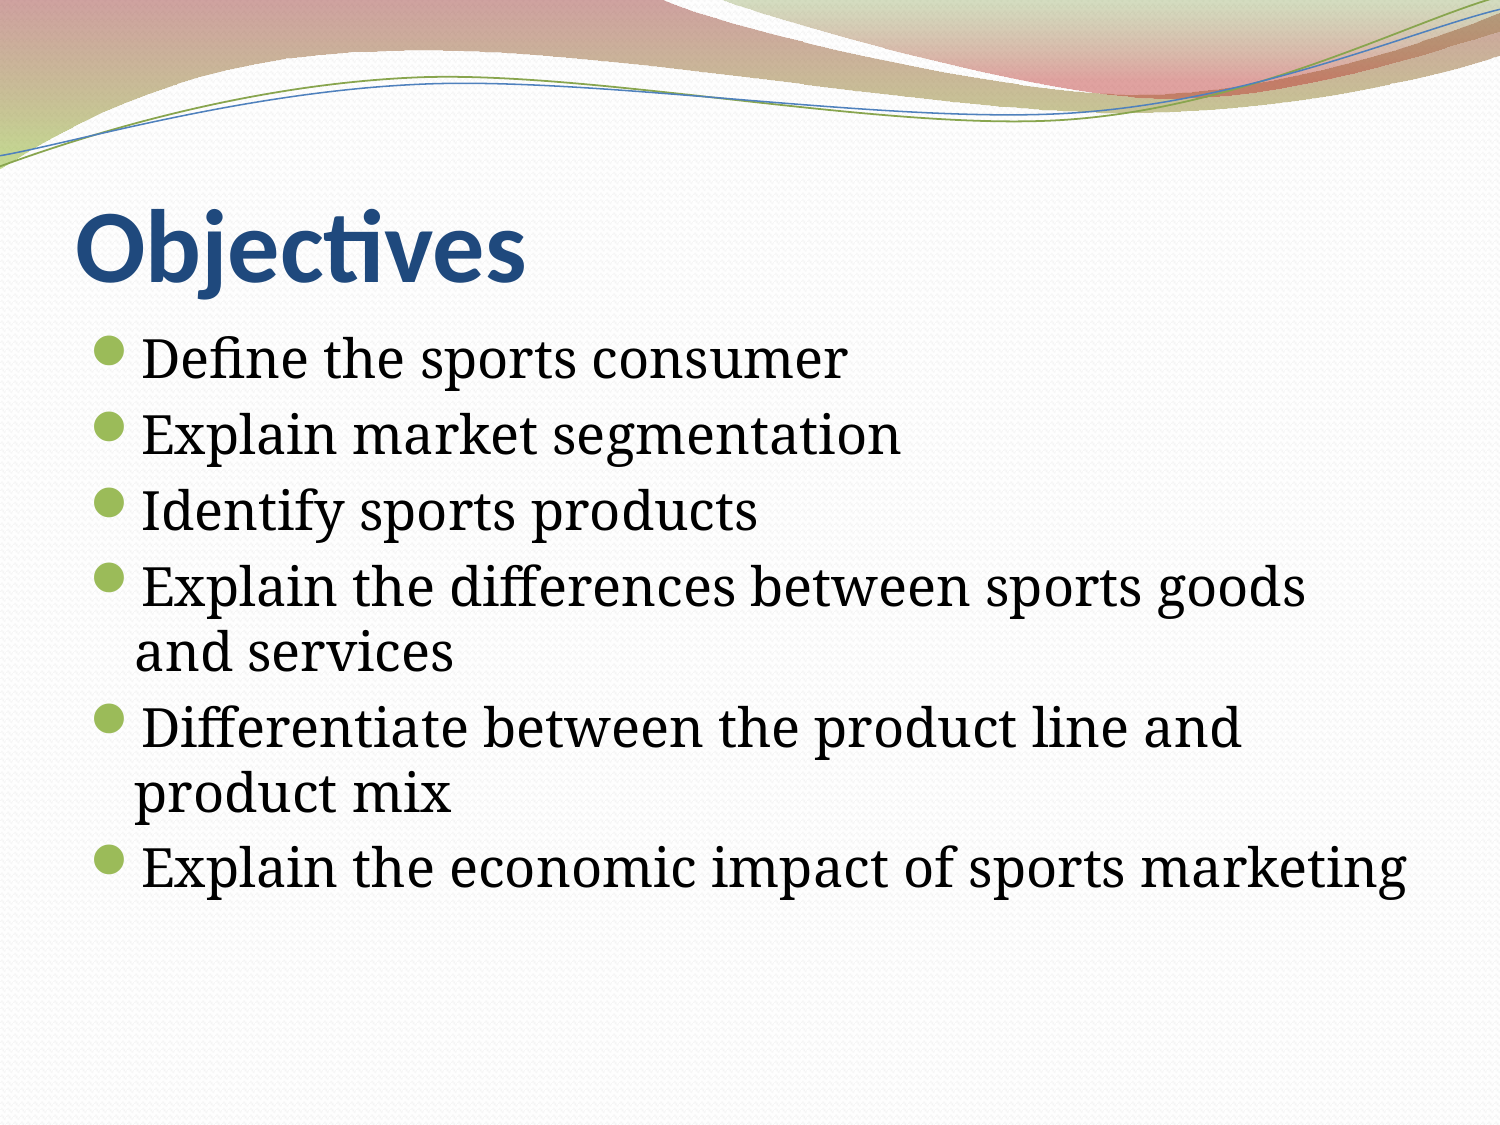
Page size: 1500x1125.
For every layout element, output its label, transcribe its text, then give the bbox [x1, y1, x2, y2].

list Define the sports consumer Explain market segmentation Identify sports products Explain the differences between sports goods and services Differentiate between the product line and product mix Explain the economic impact of sports marketing [75, 317, 1425, 1038]
title Objectives [75, 115, 1425, 303]
